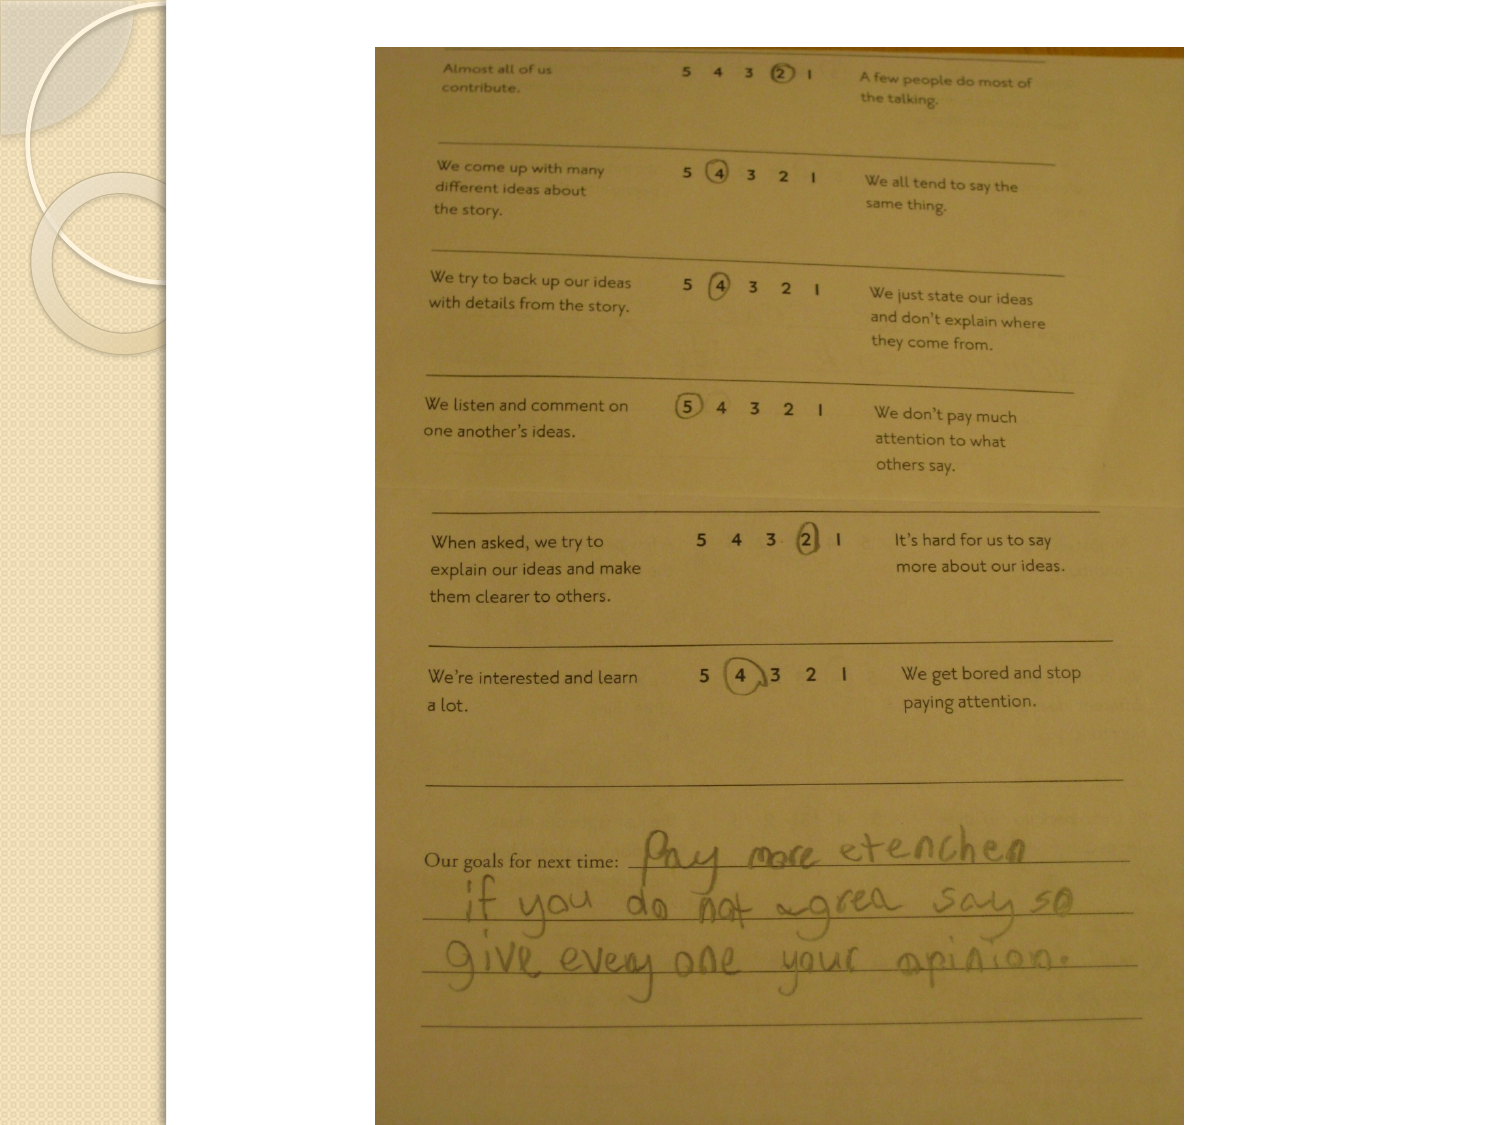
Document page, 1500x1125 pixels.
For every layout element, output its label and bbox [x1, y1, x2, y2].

list [374, 46, 1184, 1125]
